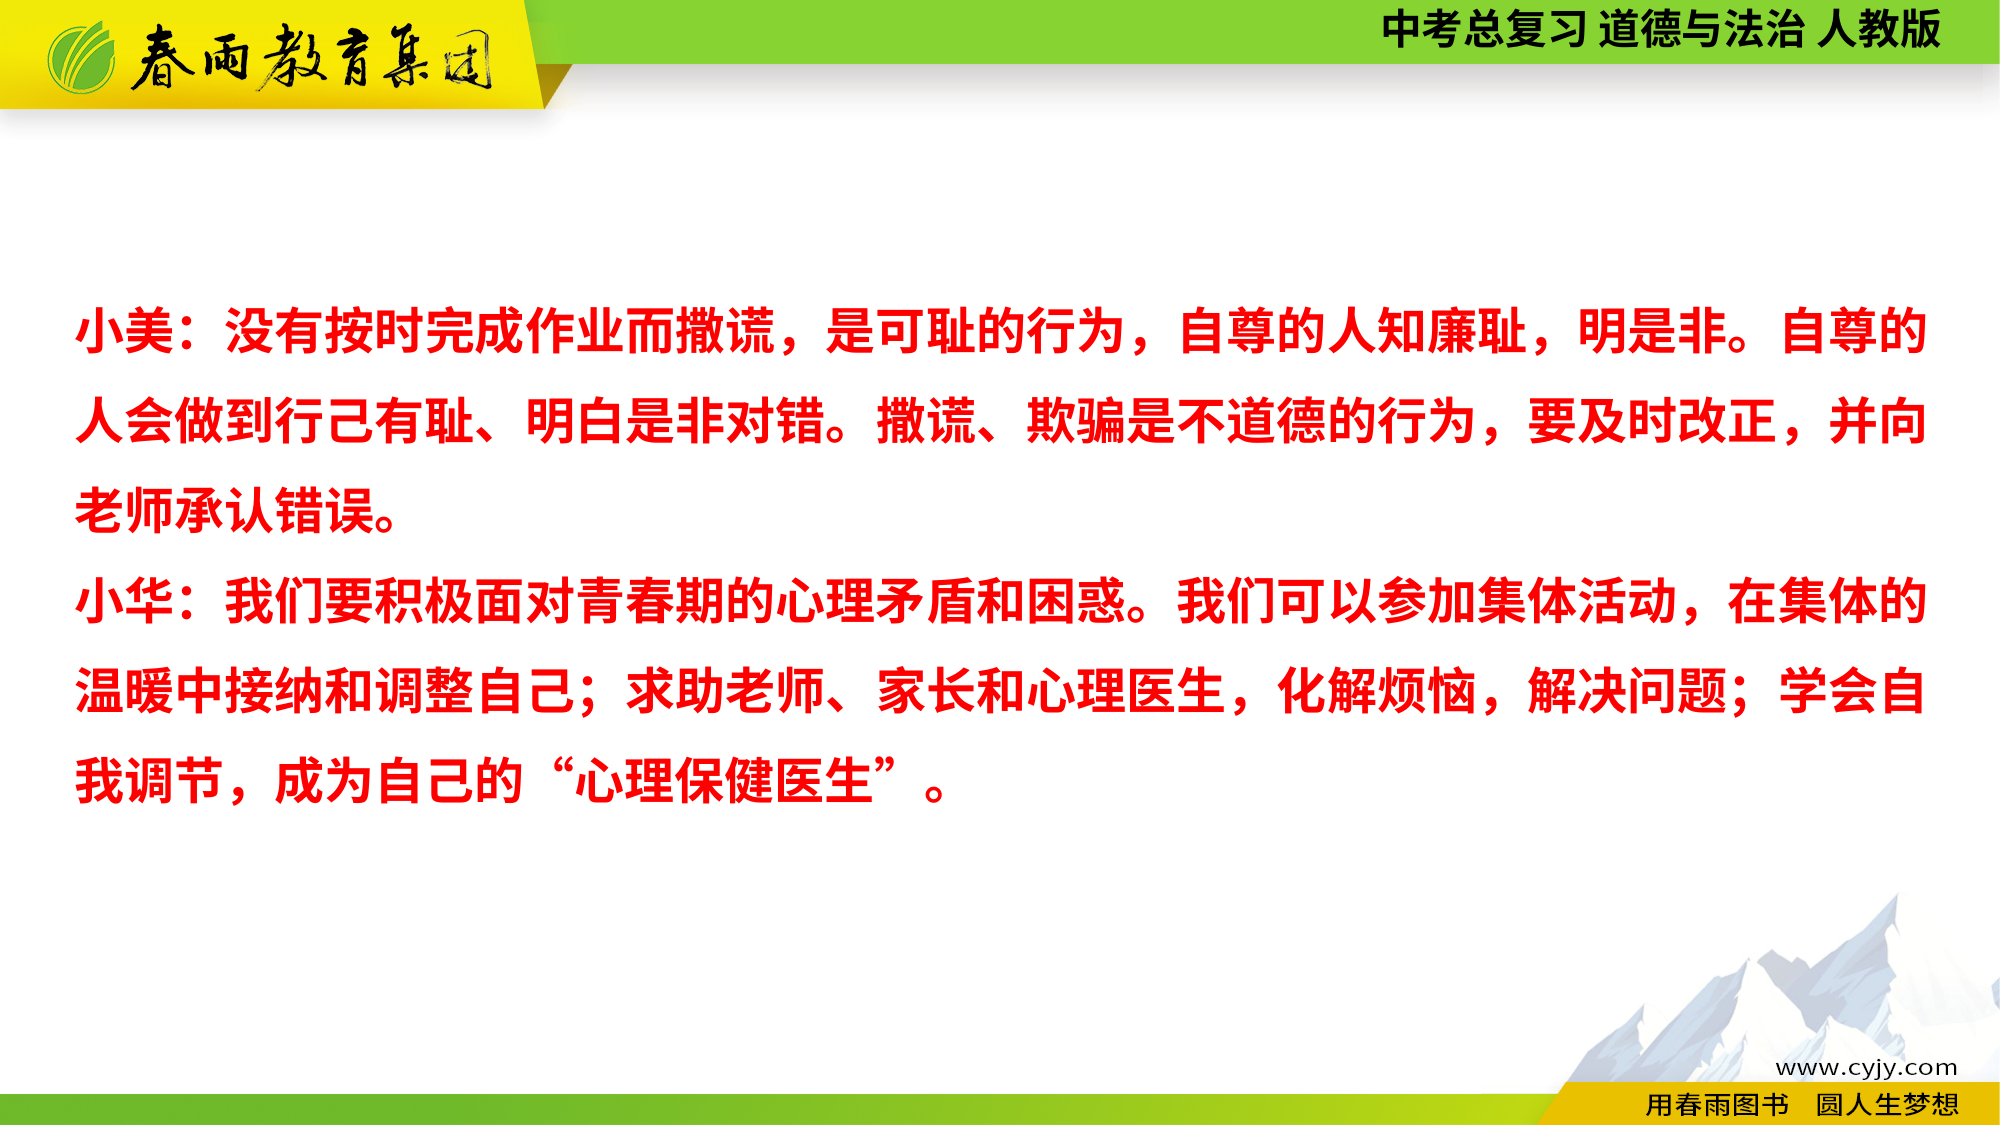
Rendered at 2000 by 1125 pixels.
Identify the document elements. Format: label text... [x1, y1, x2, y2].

list 小美：没有按时完成作业而撒谎，是可耻的行为，自尊的人知廉耻，明是非。自尊的人会做到行己有耻、明白是非对错。撒谎、欺骗是不道德的行为，要及时改正，并向老师承认错误。 小华：我们要积极面对青春期的心理矛盾和困惑。我们可以参加集体活动，在集体的温暖中接纳和调整自己；求助老师、家长和心理医生，化解烦恼，解决问题；学会自我调节，成为自己的“心理保健医生”。 [59, 261, 1944, 811]
picture [0, 0, 2000, 1125]
